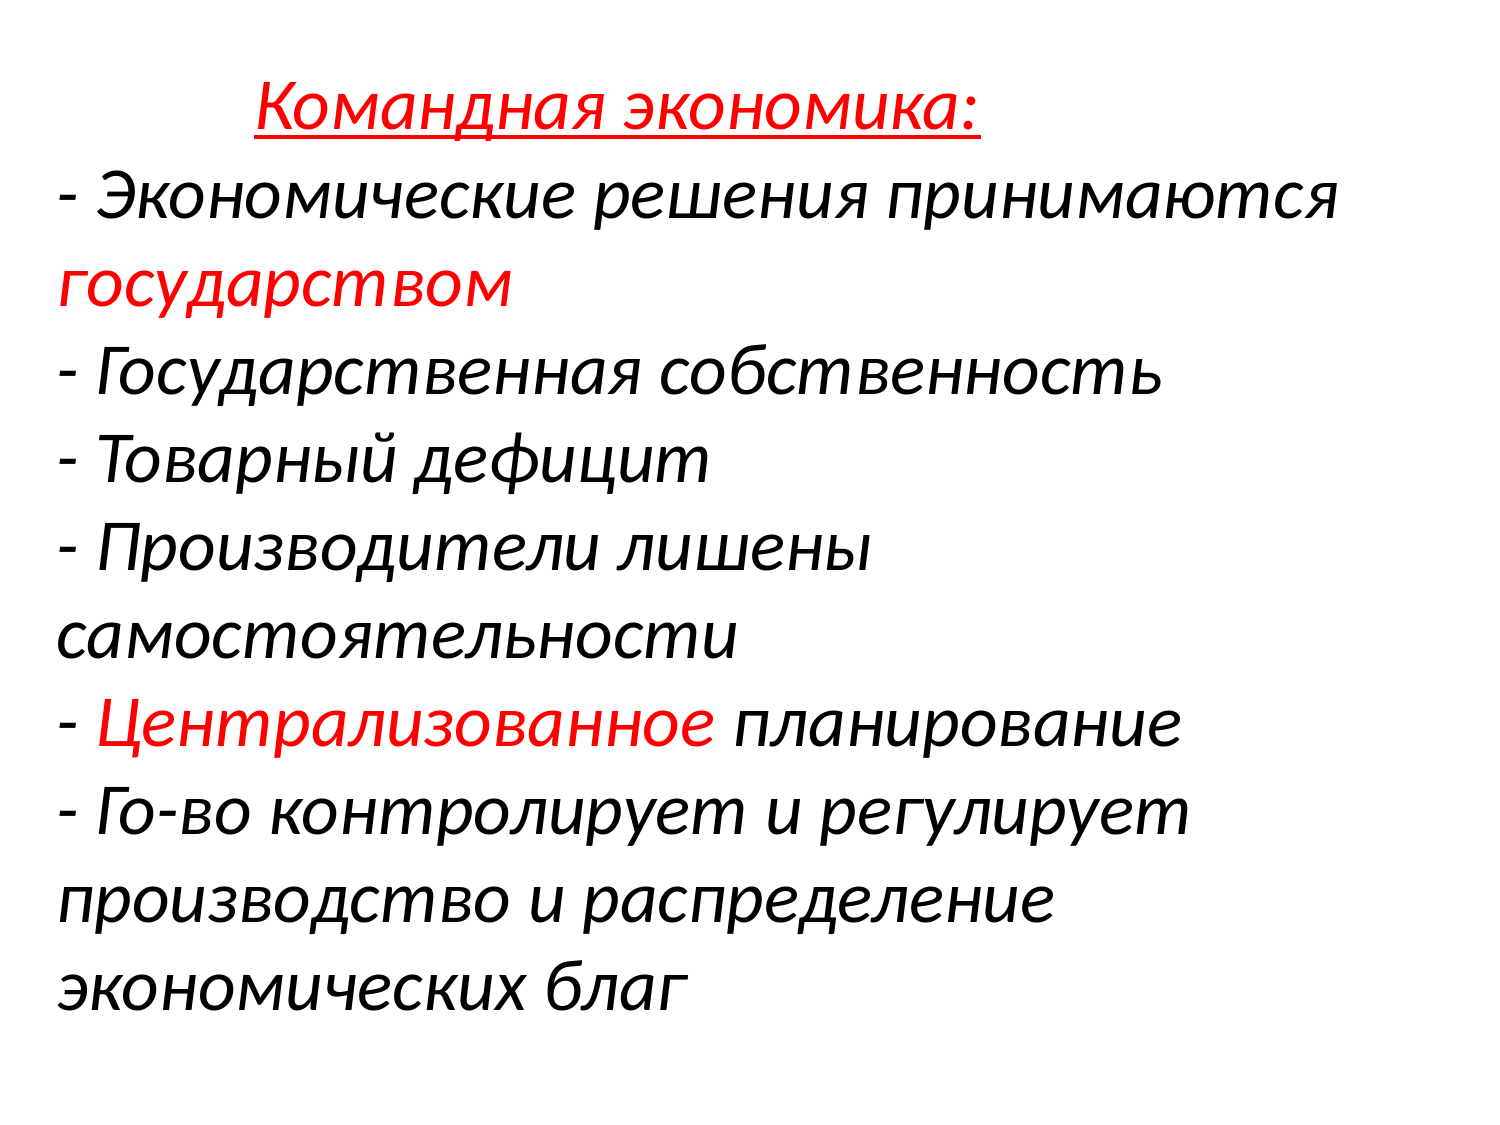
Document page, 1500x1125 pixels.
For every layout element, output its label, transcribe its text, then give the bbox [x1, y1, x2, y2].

title Командная экономика: - Экономические решения принимаются государством - Государственная собственность - Товарный дефицит - Производители лишены самостоятельности - Централизованное планирование - Го-во контролирует и регулирует производство и распределение экономических благ [41, 45, 1500, 1125]
